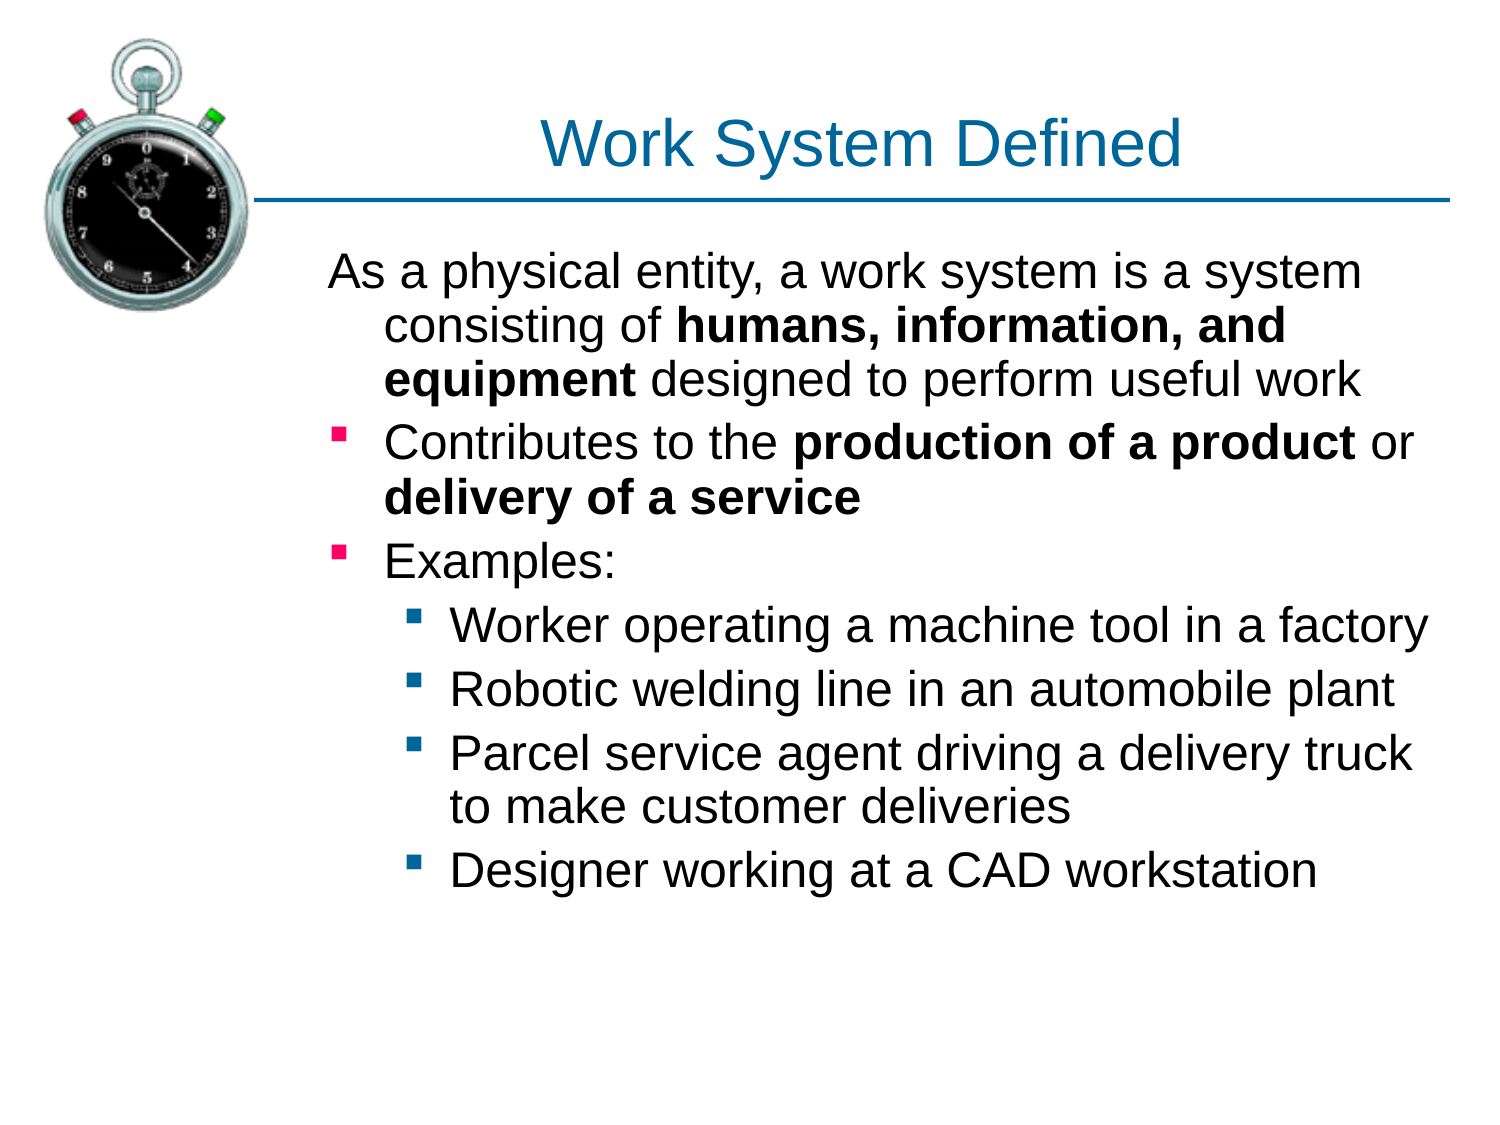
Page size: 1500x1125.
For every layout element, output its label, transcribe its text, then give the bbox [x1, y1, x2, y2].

picture [37, 37, 254, 313]
list As a physical entity, a work system is a system consisting of humans, information, and equipment designed to perform useful work Contributes to the production of a product or delivery of a service Examples: Worker operating a machine tool in a factory Robotic welding line in an automobile plant Parcel service agent driving a delivery truck to make customer deliveries Designer working at a CAD workstation [312, 237, 1450, 975]
title Work System Defined [275, 37, 1450, 188]
